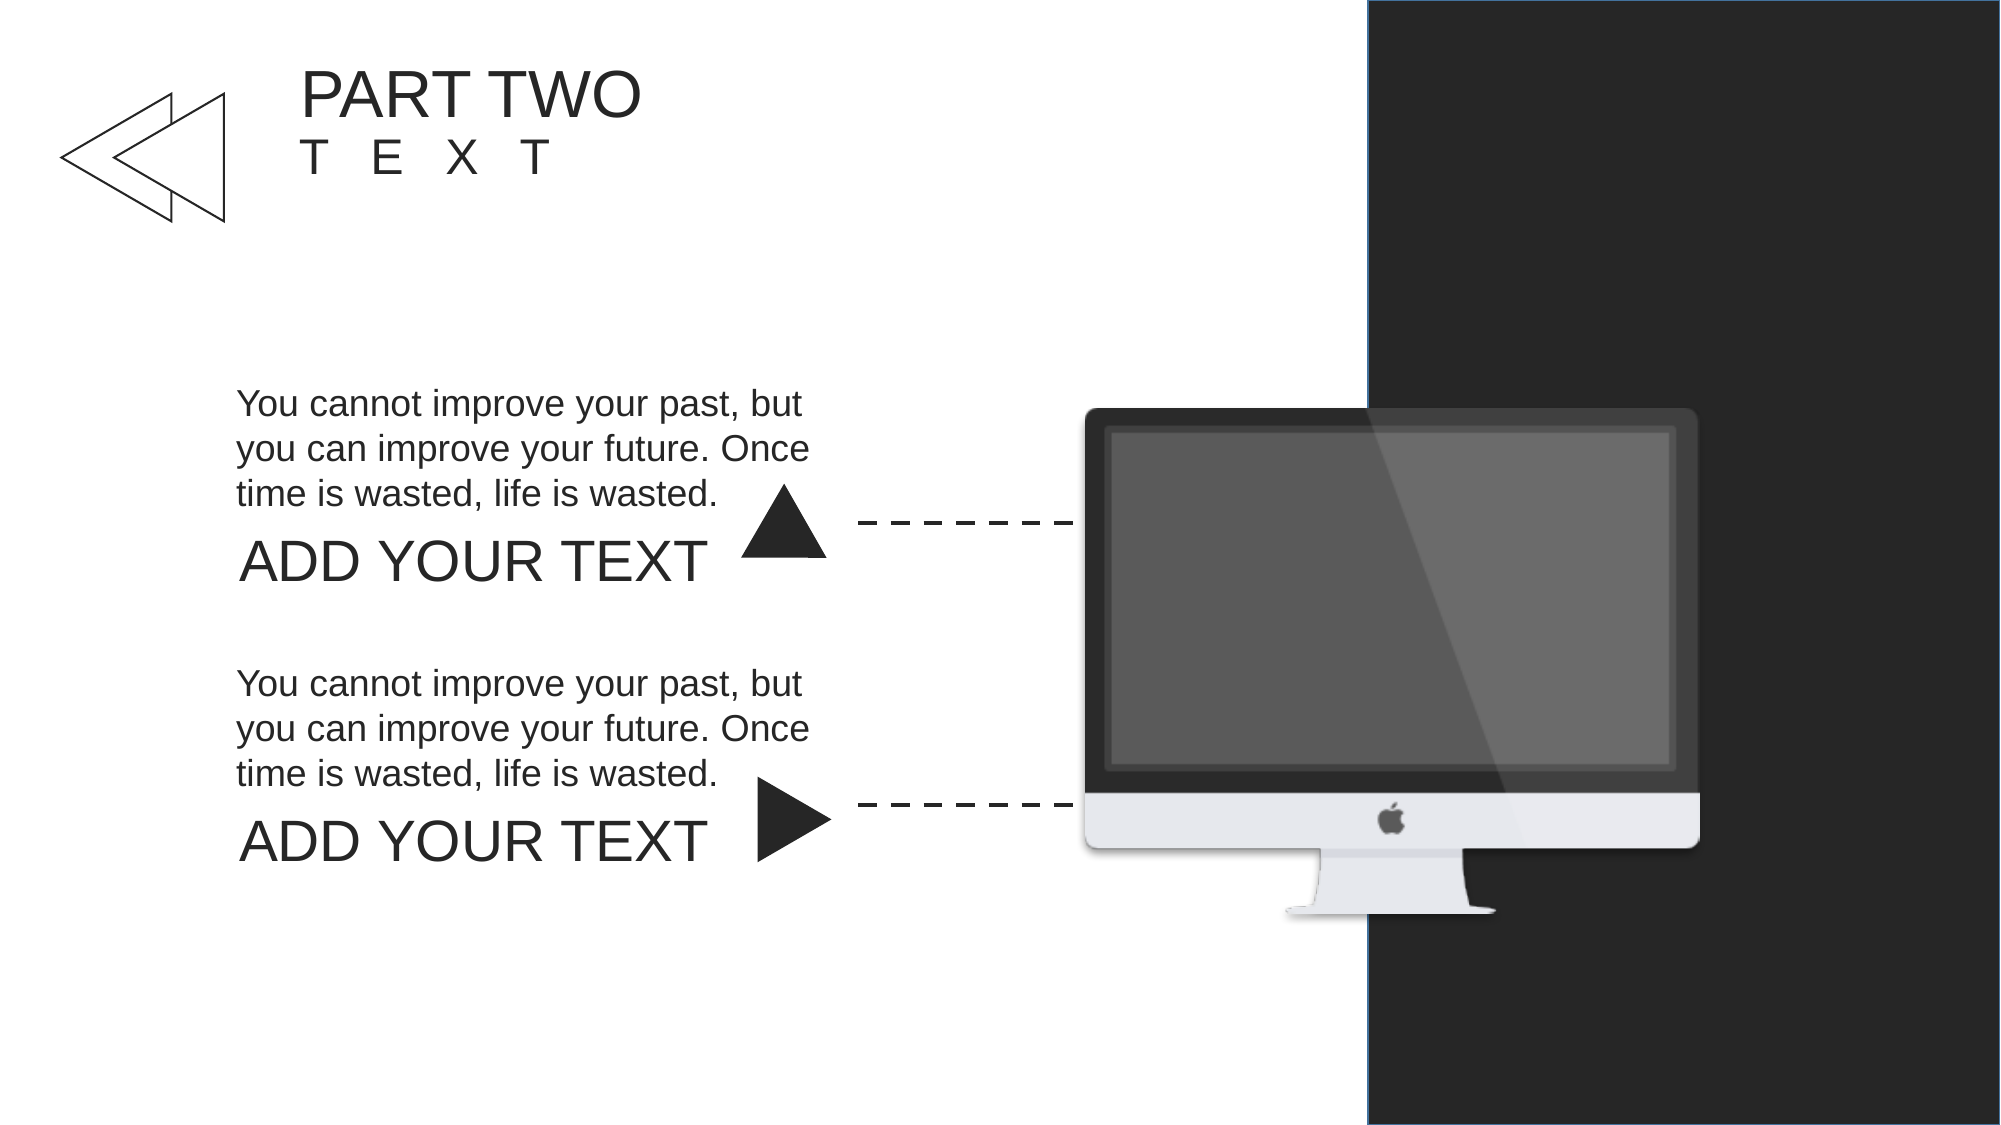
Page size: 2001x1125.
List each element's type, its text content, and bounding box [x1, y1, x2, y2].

text_box You cannot improve your past, but you can improve your future. Once time is wasted, life is wasted. [221, 651, 828, 802]
text_box [1367, 0, 2000, 1125]
text_box ADD YOUR TEXT [224, 521, 724, 601]
picture [1085, 408, 1700, 914]
text_box ADD YOUR TEXT [224, 802, 724, 880]
text_box T E X T [284, 117, 566, 192]
text_box [756, 774, 834, 865]
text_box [61, 93, 224, 222]
text_box PART TWO [285, 42, 659, 138]
text_box [739, 481, 829, 559]
text_box You cannot improve your past, but you can improve your future. Once time is wasted, life is wasted. [221, 371, 828, 521]
